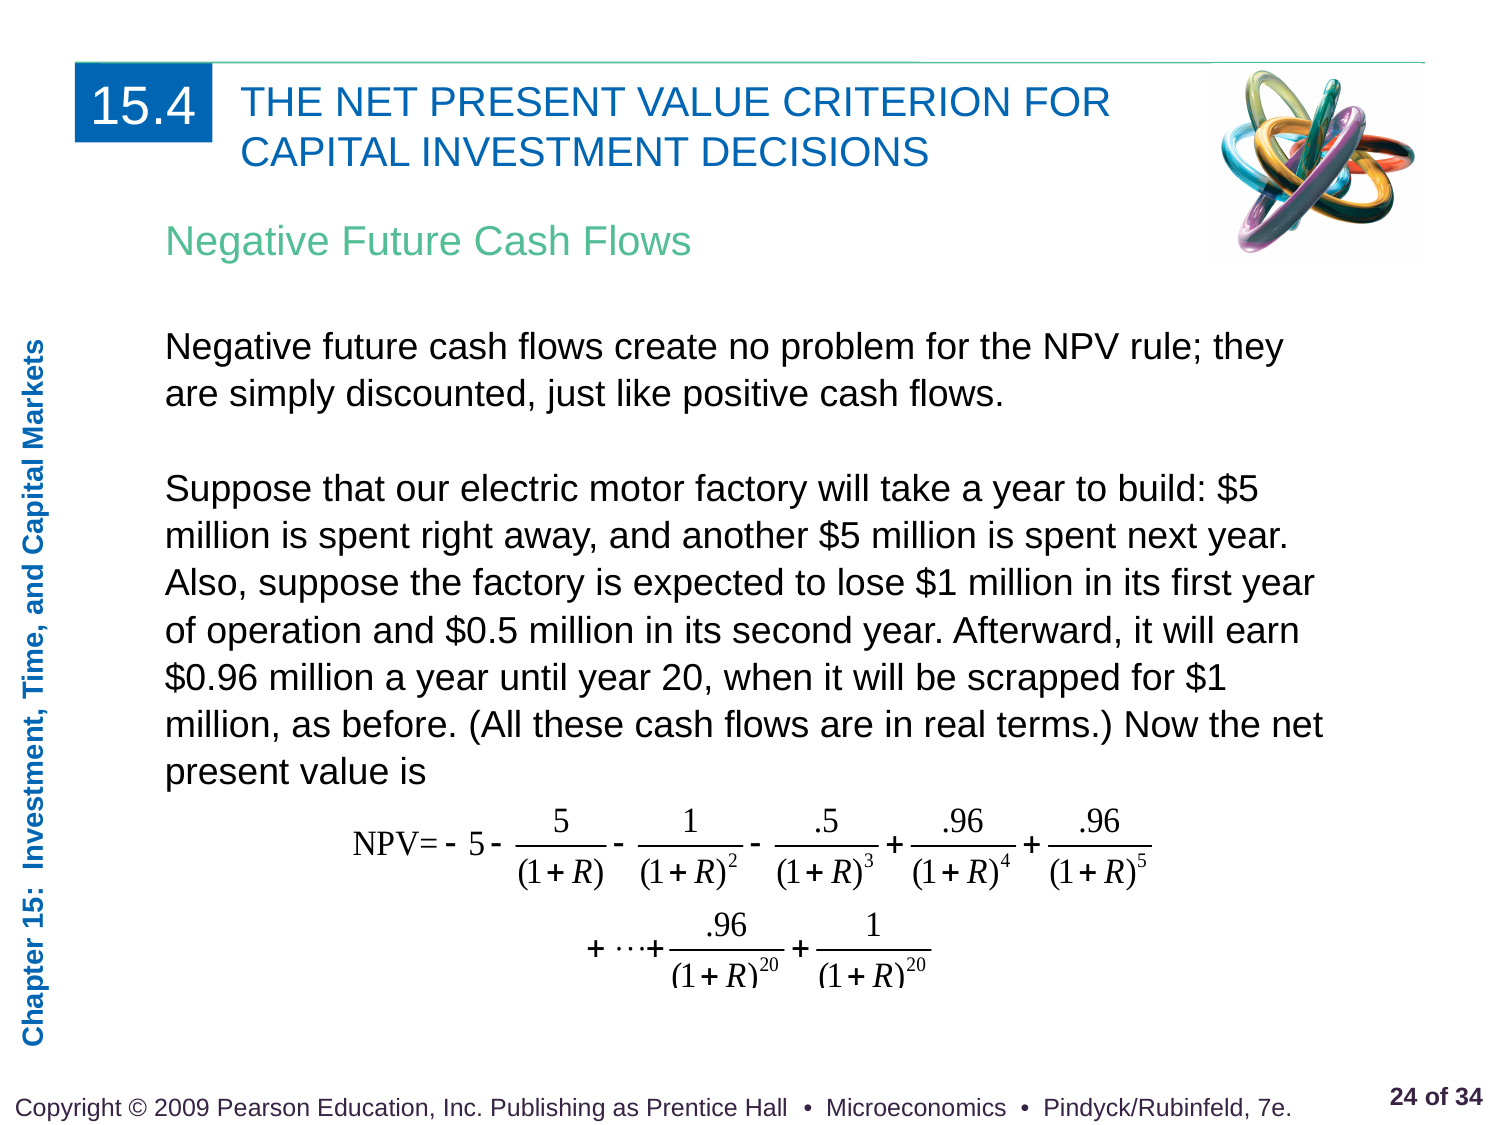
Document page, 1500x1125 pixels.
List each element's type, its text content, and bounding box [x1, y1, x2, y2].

list Negative Future Cash Flows [150, 216, 1188, 275]
picture [1212, 63, 1422, 263]
title THE NET PRESENT VALUE CRITERION FOR CAPITAL INVESTMENT DECISIONS [225, 143, 1212, 163]
text_box Negative future cash flows create no problem for the NPV rule; they are simply discounted, just like positive cash flows. Suppose that our electric motor factory will take a year to build: $5 million is spent right away, and another $5 million is spent next year. Also, suppose the factory is expected to lose $1 million in its first year of operation and $0.5 million in its second year. Afterward, it will earn $0.96 million a year until year 20, when it will be scrapped for $1 million, as before. (All these cash flows are in real terms.) Now the net present value is [149, 312, 1350, 800]
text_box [74, 62, 1425, 143]
picture [347, 799, 1153, 988]
